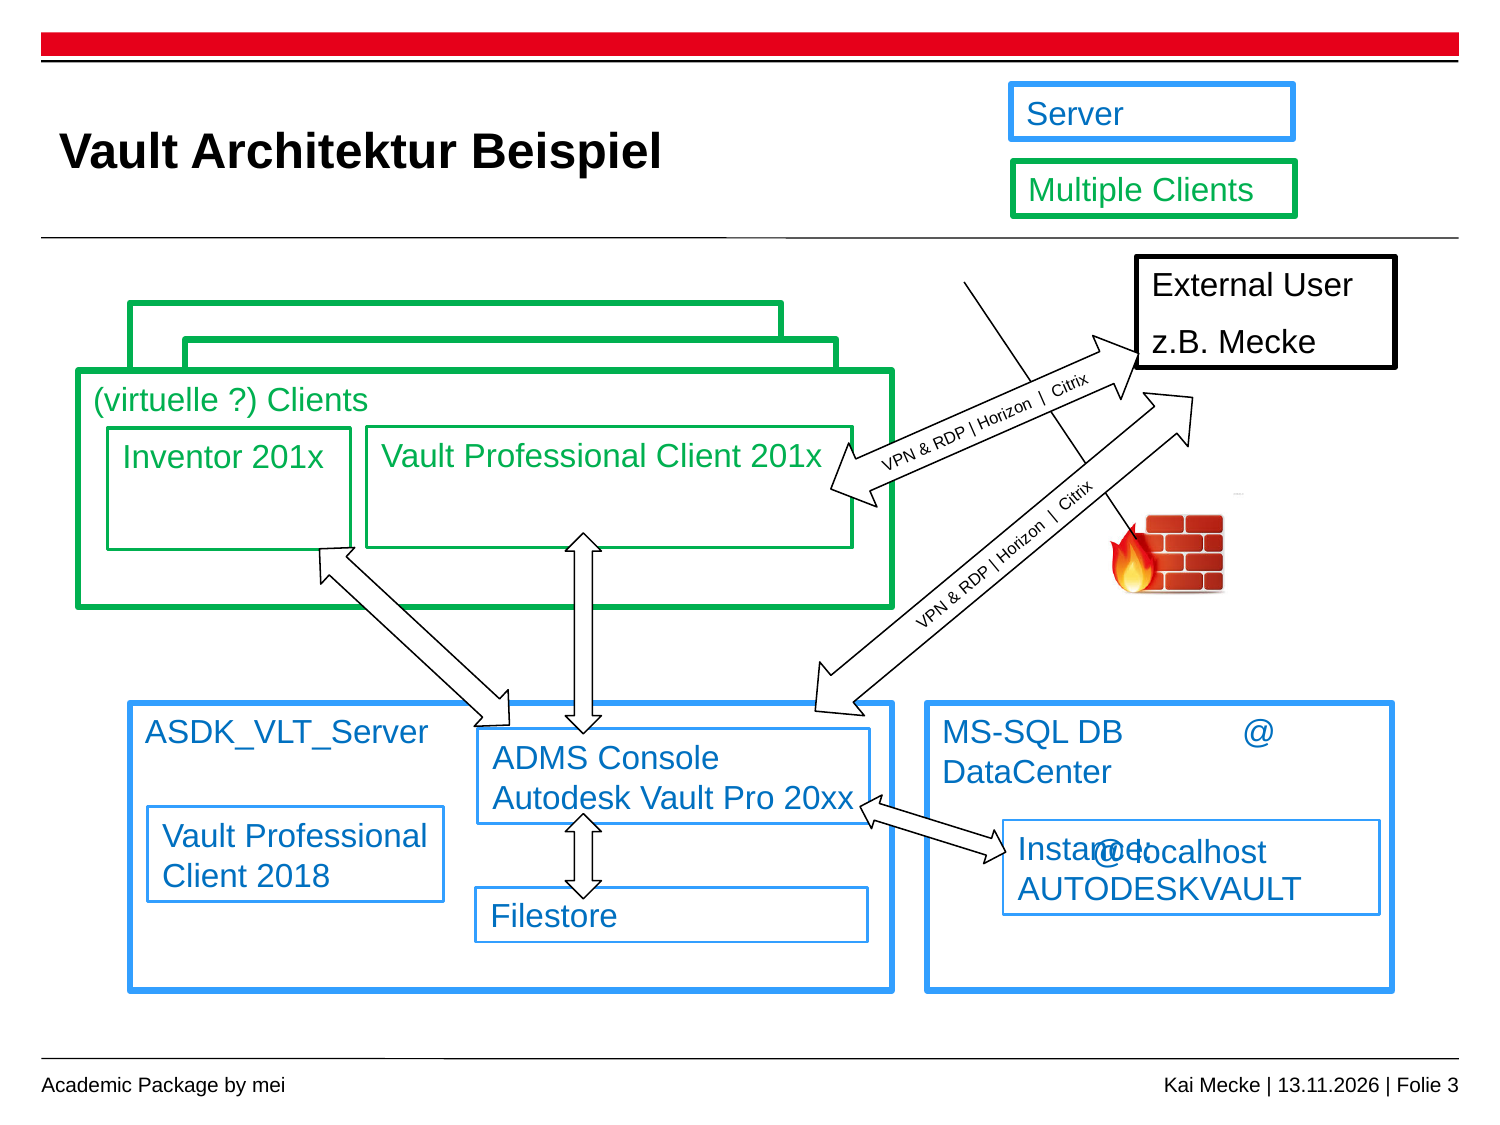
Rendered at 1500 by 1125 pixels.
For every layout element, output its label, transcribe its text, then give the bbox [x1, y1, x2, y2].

title Vault Architektur Beispiel [58, 79, 1187, 218]
footer Kai Mecke | 21.11.2017 | Folie 3 [1084, 1071, 1459, 1106]
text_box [77, 83, 1396, 991]
